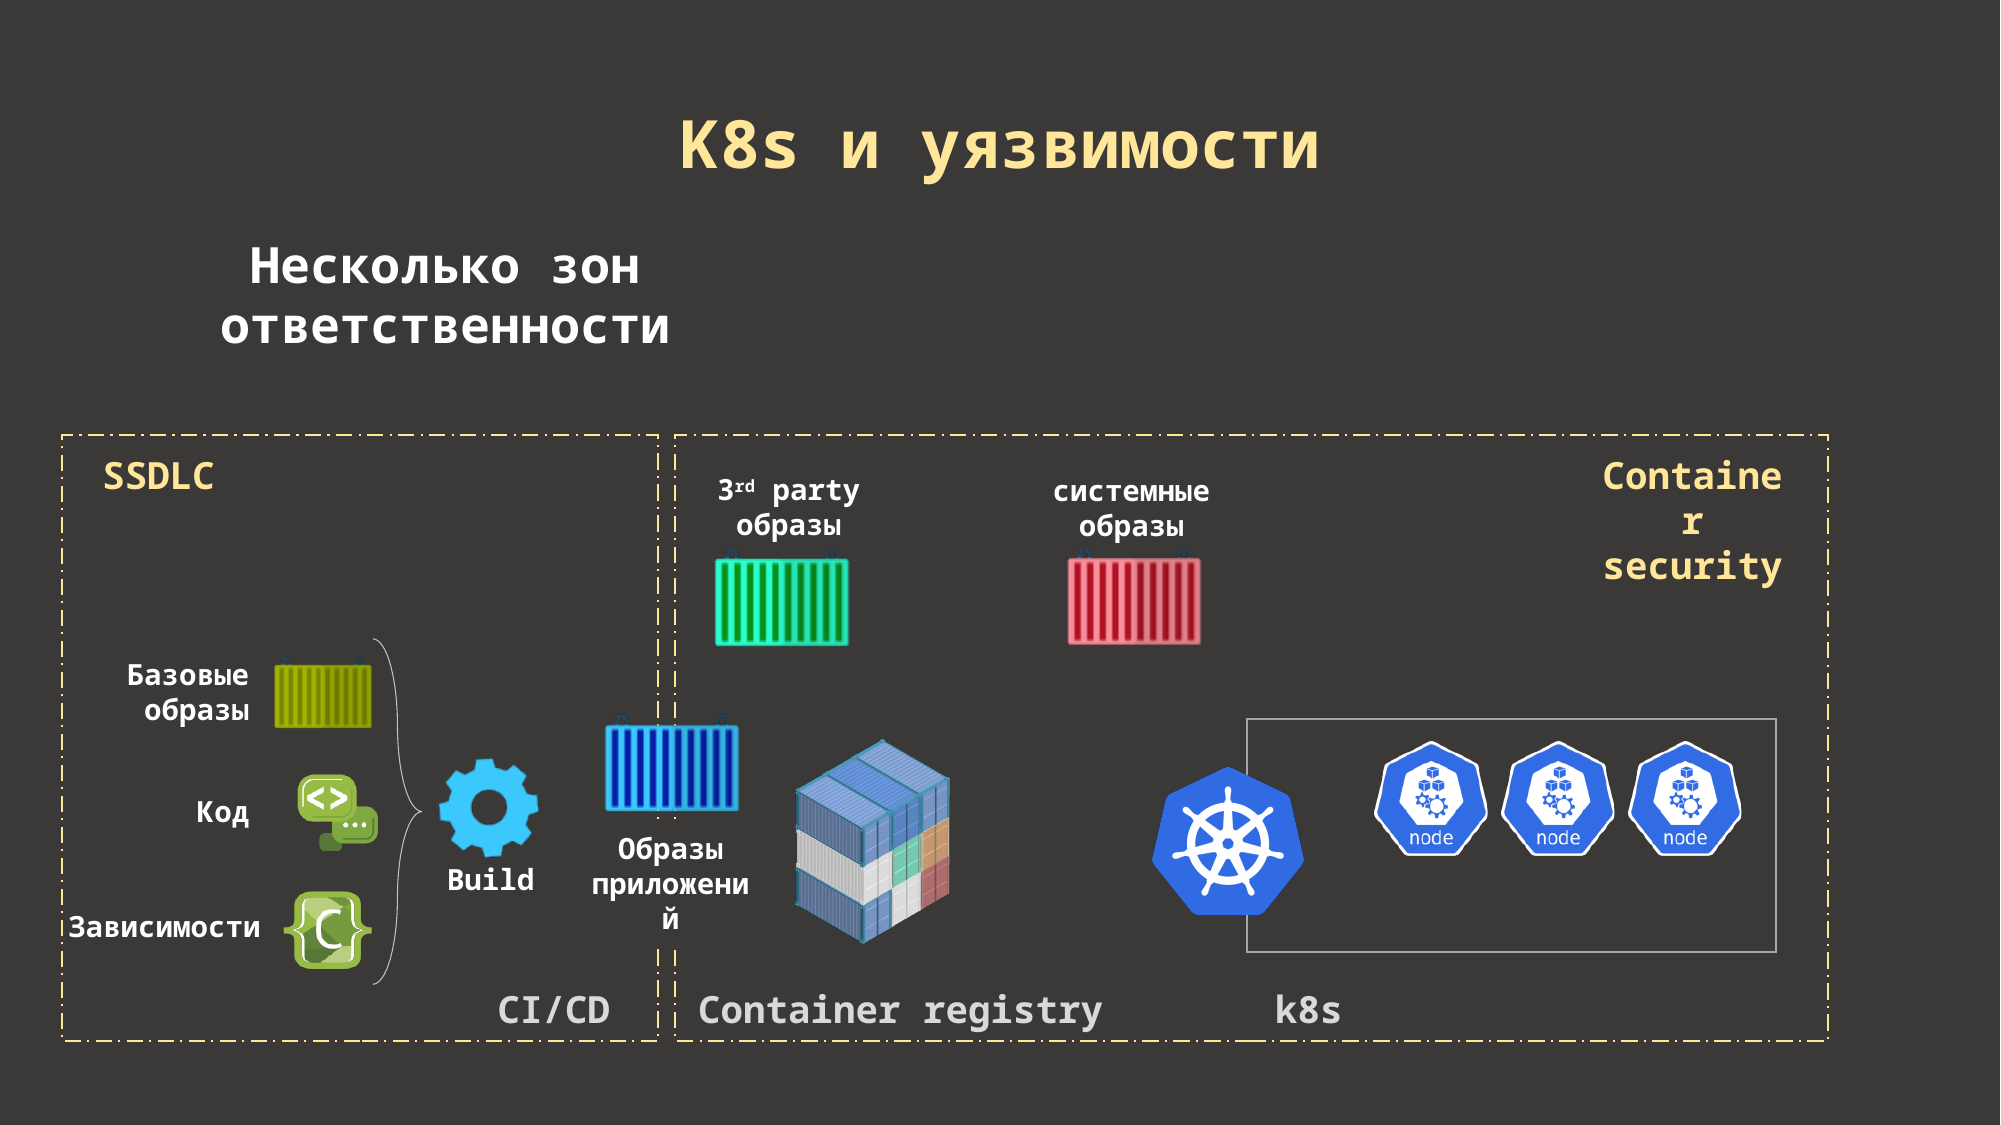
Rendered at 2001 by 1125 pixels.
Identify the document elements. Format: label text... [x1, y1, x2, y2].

text_box [1246, 718, 1777, 953]
picture [430, 743, 551, 865]
picture [579, 690, 1005, 974]
picture [1025, 529, 1280, 675]
picture [277, 883, 383, 972]
text_box SSDLC [69, 444, 248, 505]
text_box [674, 434, 1829, 1042]
text_box Образы приложений [568, 823, 740, 943]
text_box CI/CD [464, 978, 643, 1039]
text_box Несколько зон ответственности [69, 225, 821, 361]
picture [693, 542, 859, 668]
picture [288, 768, 386, 858]
text_box [61, 434, 659, 1042]
text_box Container security [1579, 444, 1807, 595]
text_box Код [123, 786, 264, 836]
text_box системные образы [1029, 464, 1234, 529]
picture [1624, 738, 1744, 858]
text_box Build [420, 853, 561, 904]
text_box Зависимости [48, 901, 276, 951]
text_box k8s [1256, 978, 1362, 1039]
text_box K8s и уязвимости [0, 94, 2000, 190]
text_box 3rd party образы [686, 464, 891, 549]
picture [1497, 738, 1617, 858]
picture [269, 651, 382, 744]
text_box Container registry [679, 978, 1122, 1039]
text_box Базовые образы [92, 649, 264, 734]
text_box [372, 638, 423, 985]
picture [1152, 767, 1304, 915]
picture [1370, 738, 1490, 858]
